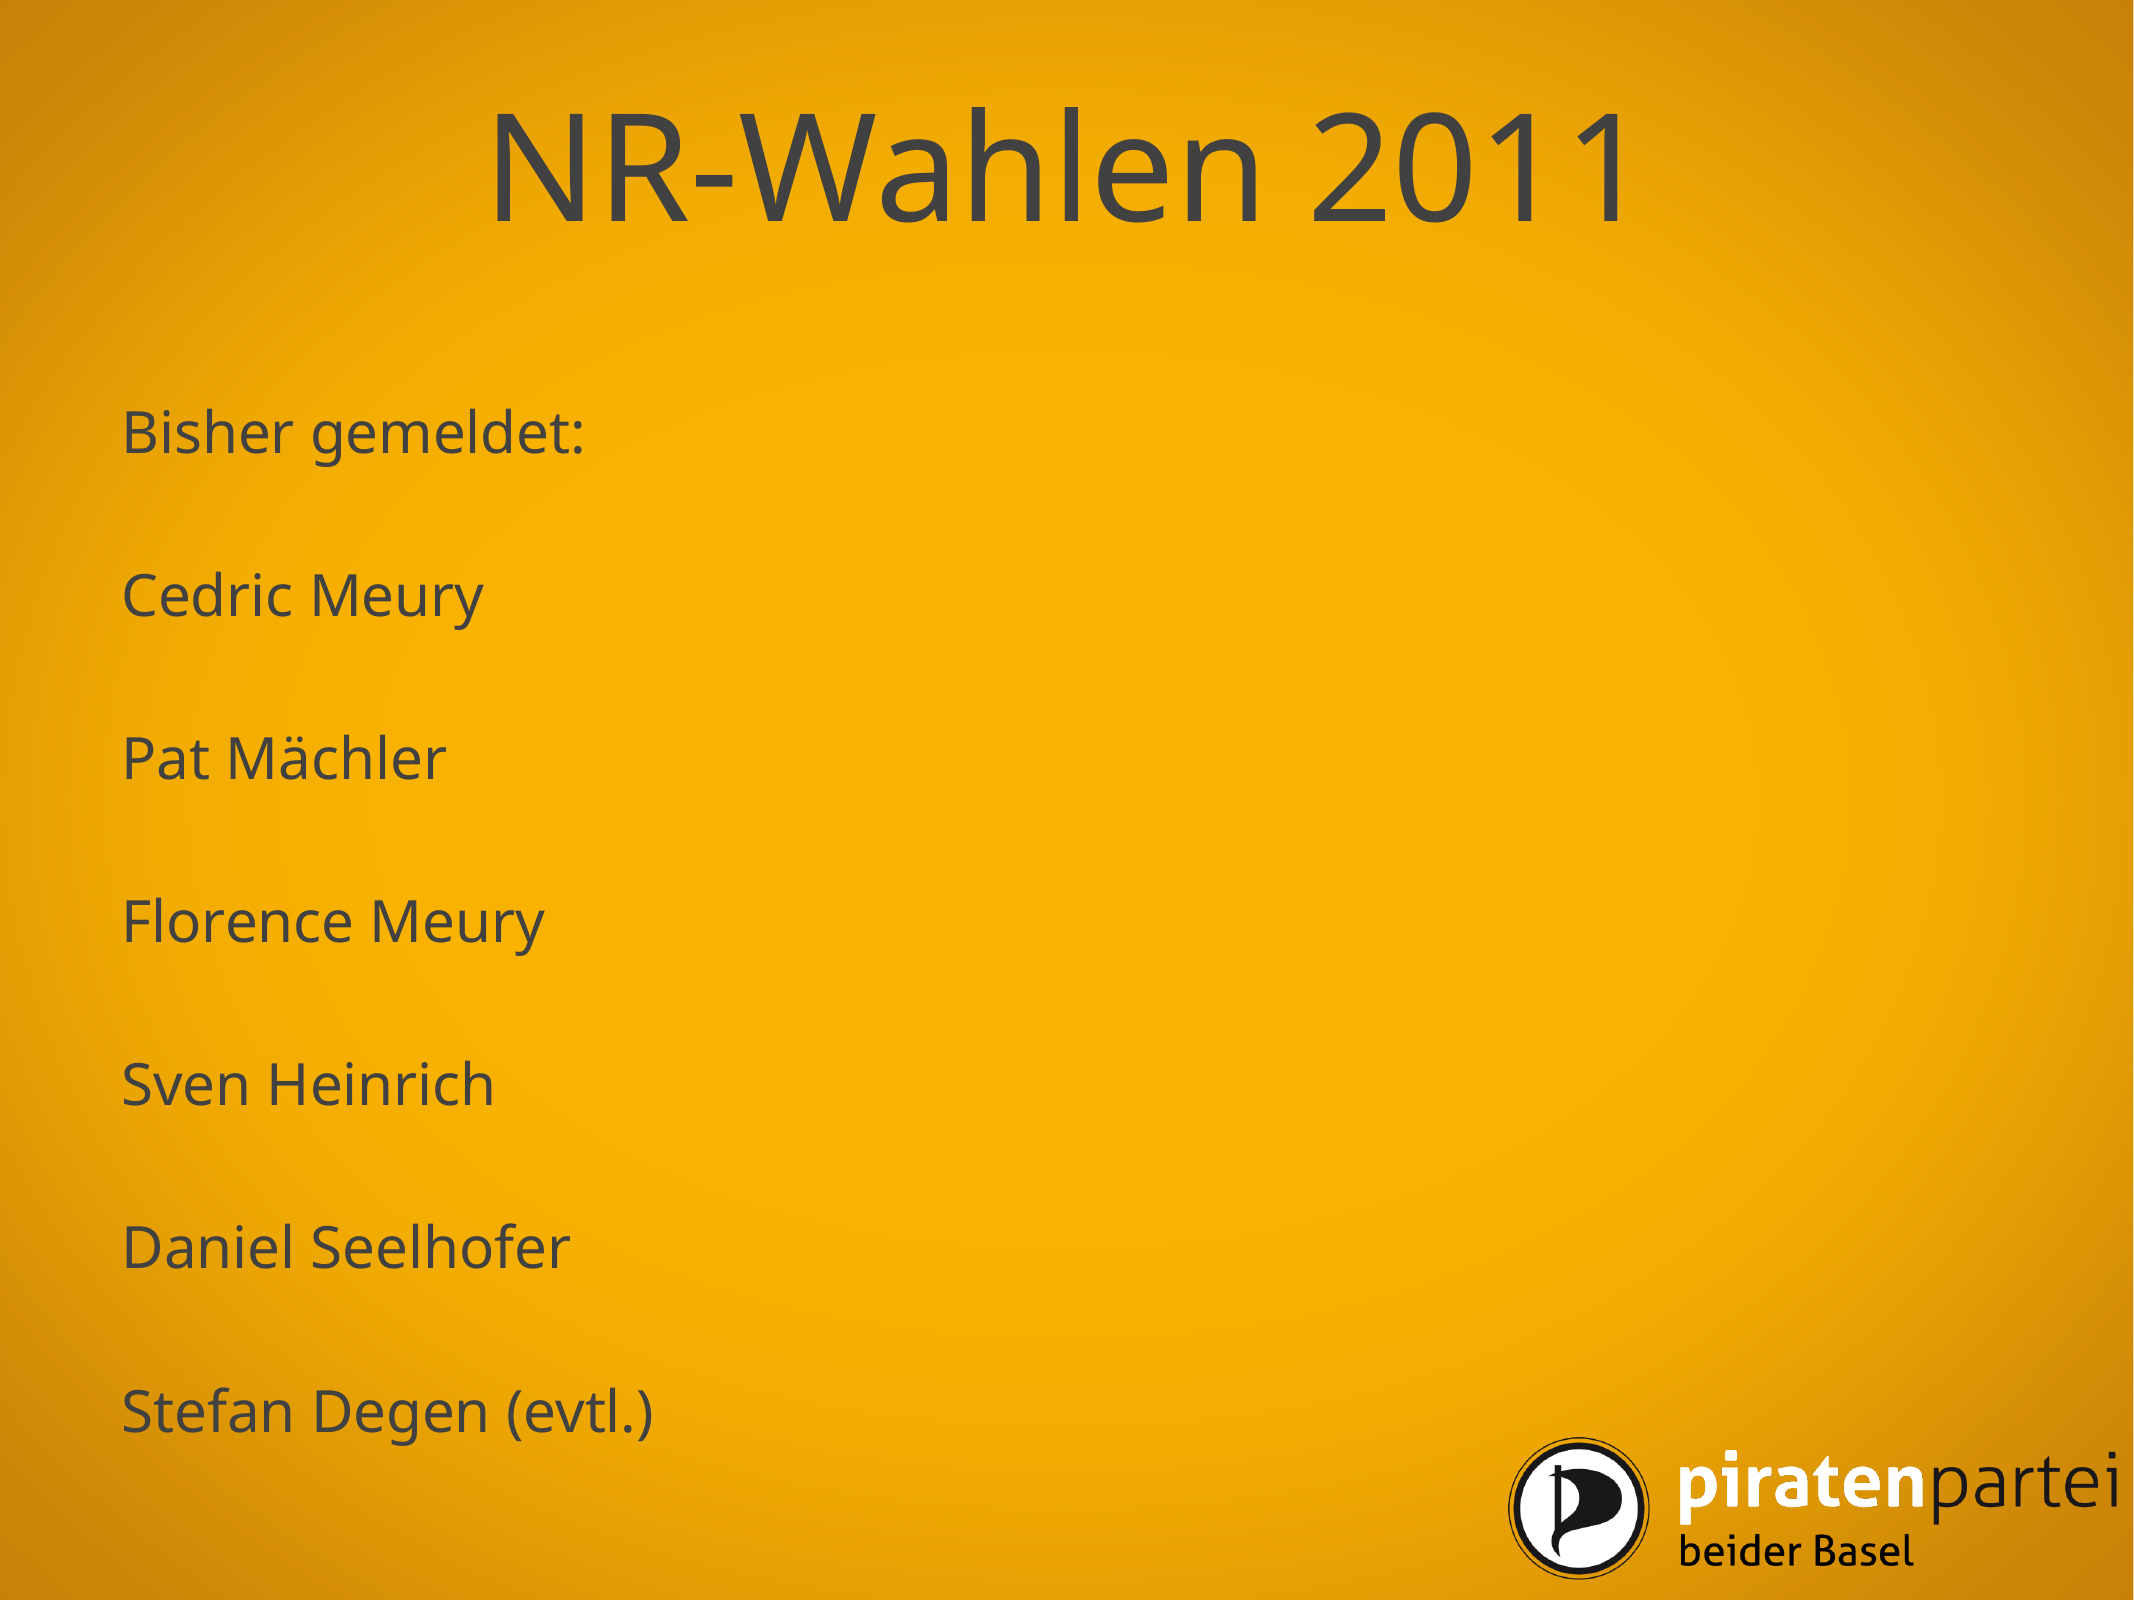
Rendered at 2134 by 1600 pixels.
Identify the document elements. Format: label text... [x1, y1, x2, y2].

picture [0, 0, 2134, 1600]
list Bisher gemeldet: Cedric Meury Pat Mächler Florence Meury Sven Heinrich Daniel Seelhofer Stefan Degen (evtl.) [106, 373, 2027, 1430]
title NR-Wahlen 2011 [106, 64, 2027, 331]
